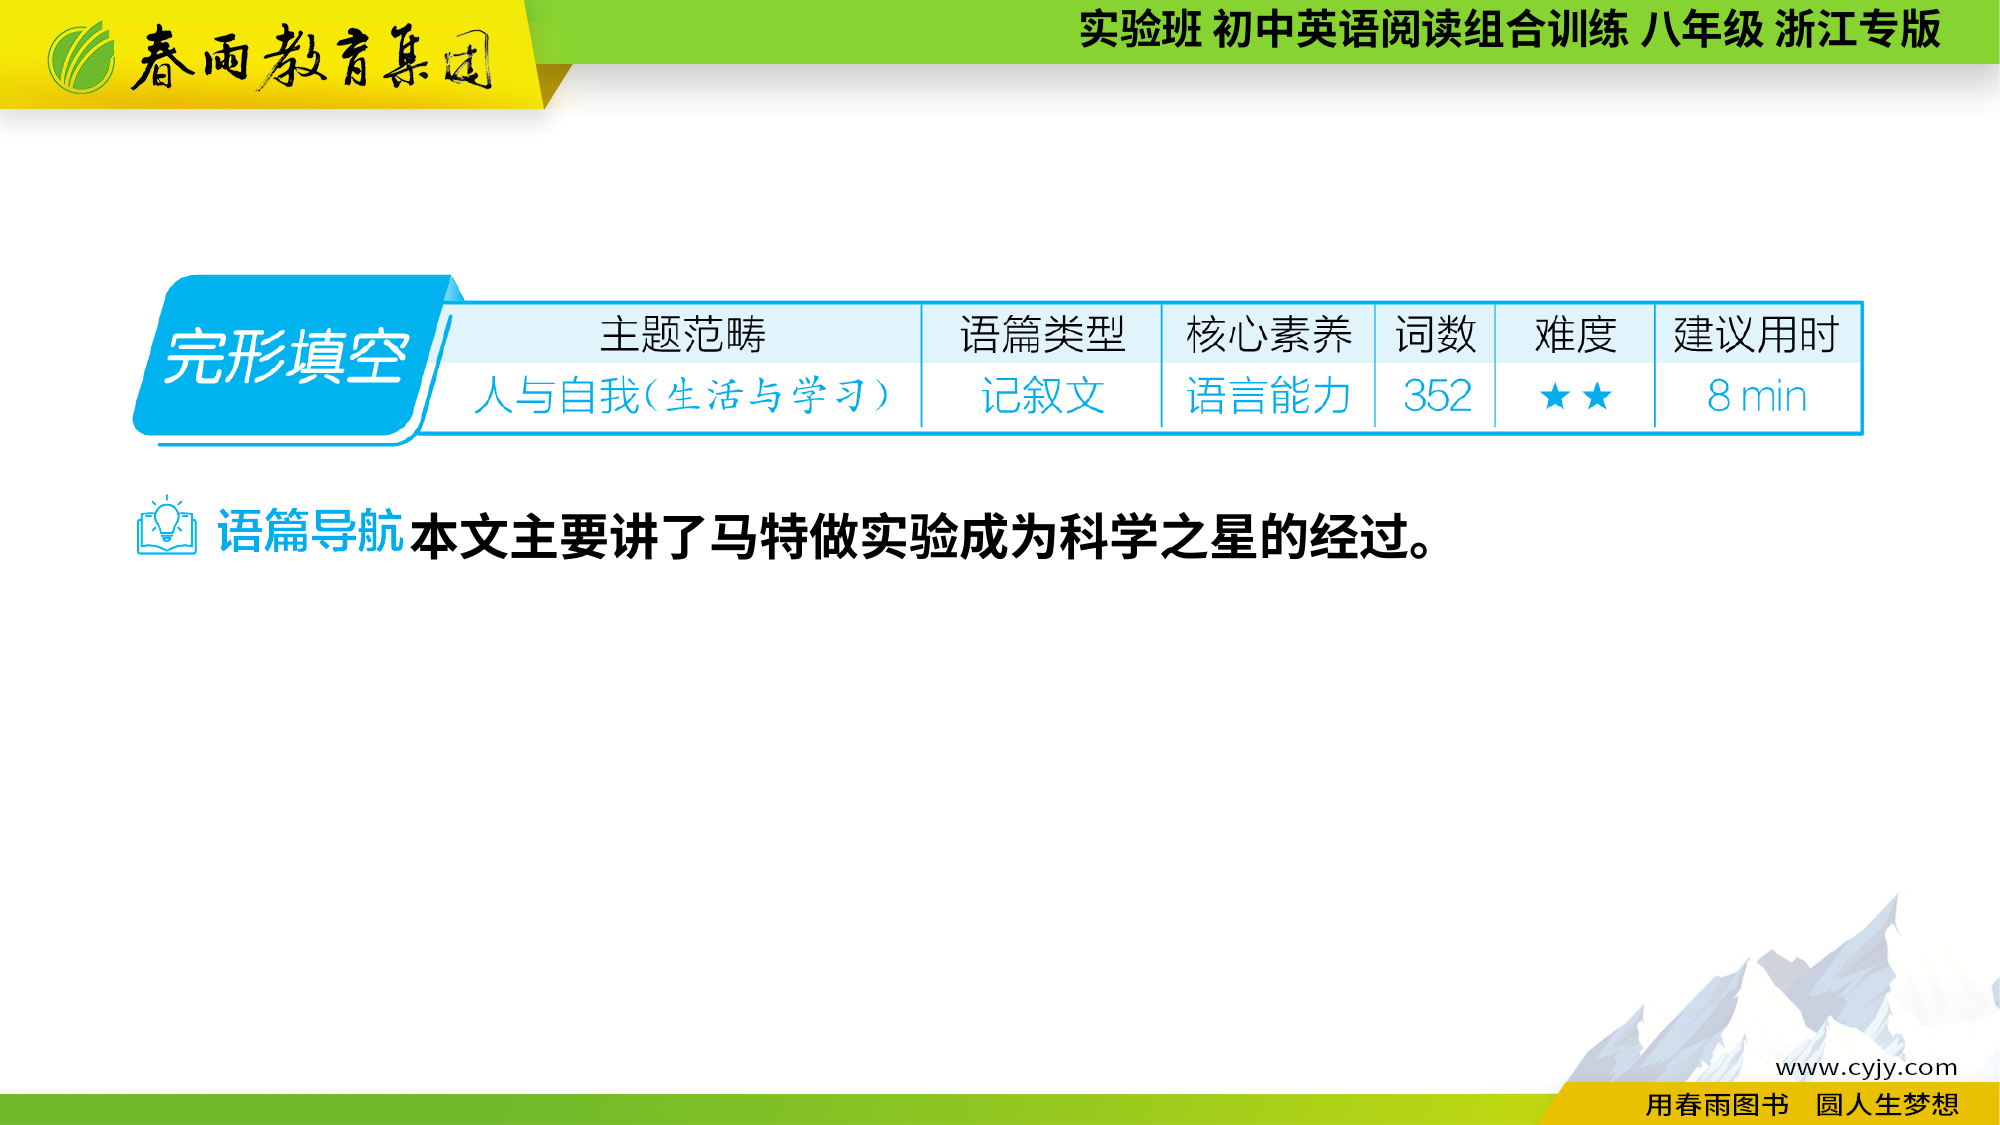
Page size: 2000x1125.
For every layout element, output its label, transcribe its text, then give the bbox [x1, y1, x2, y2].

picture [0, 0, 2000, 1125]
list 本文主要讲了马特做实验成为科学之星的经过。 [78, 468, 1963, 563]
